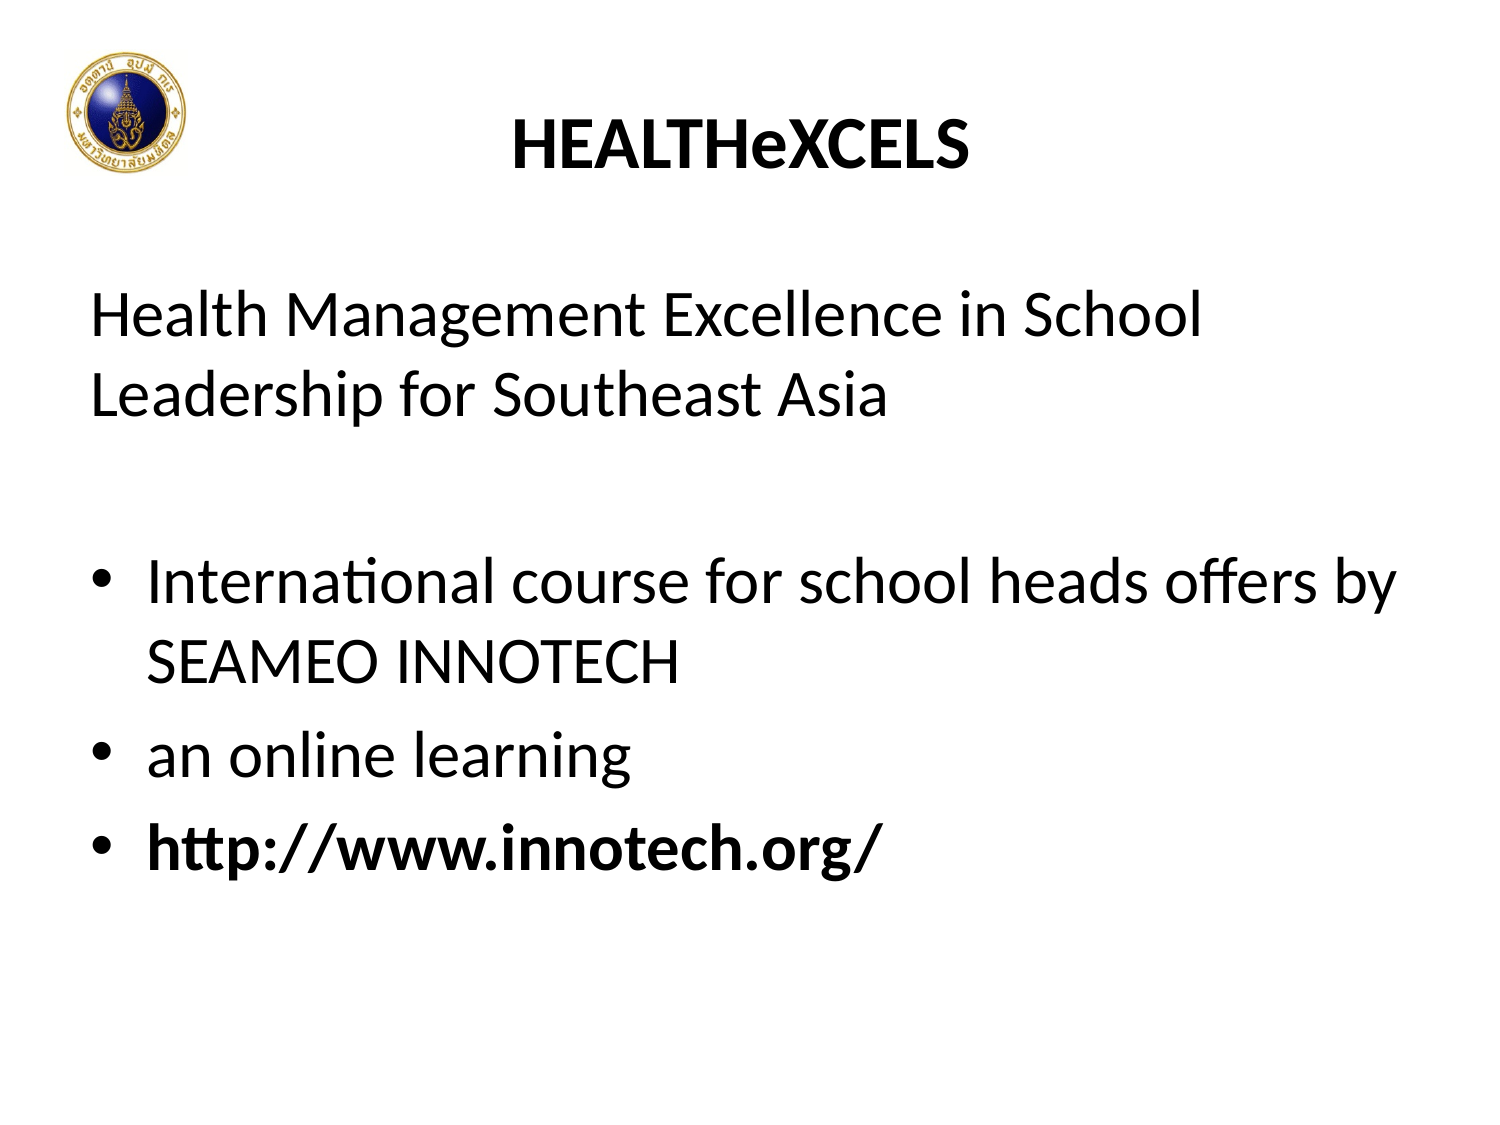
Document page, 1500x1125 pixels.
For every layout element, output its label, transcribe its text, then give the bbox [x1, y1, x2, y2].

list Health Management Excellence in School Leadership for Southeast Asia International course for school heads offers by SEAMEO INNOTECH an online learning http://www.innotech.org/ [75, 262, 1425, 1005]
title HEALTHeXCELS [75, 45, 1425, 233]
picture [64, 49, 75, 176]
